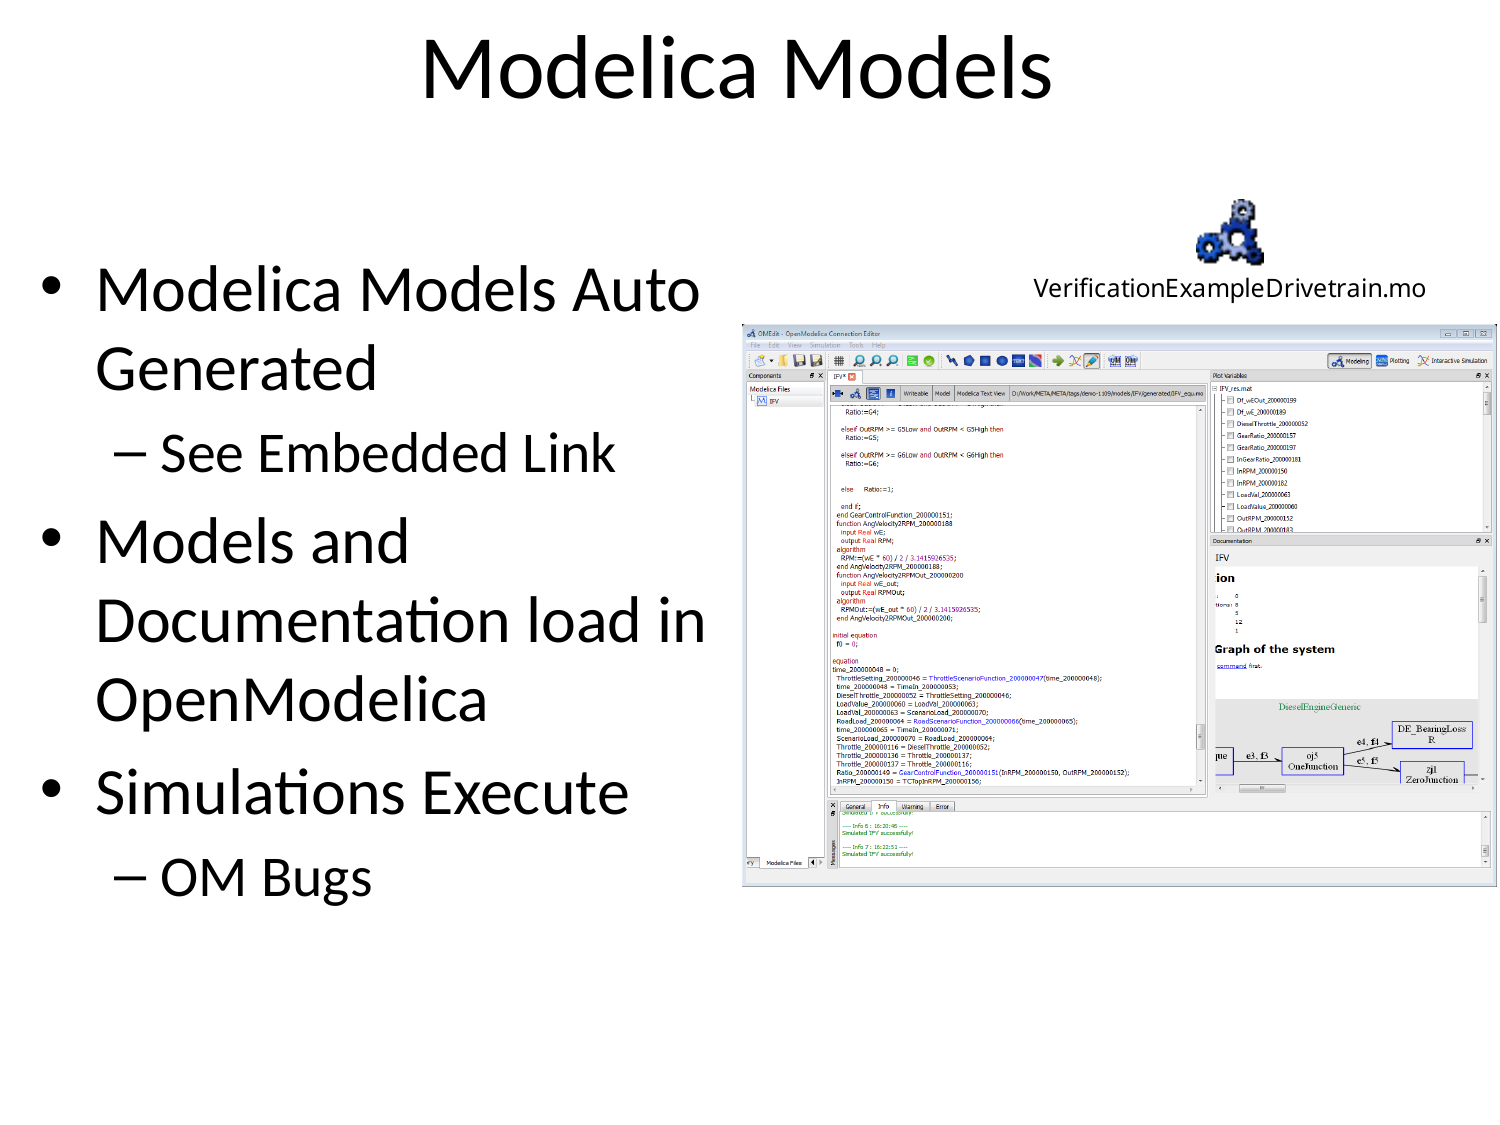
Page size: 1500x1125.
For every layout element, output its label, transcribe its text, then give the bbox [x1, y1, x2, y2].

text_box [999, 199, 1461, 313]
picture [742, 324, 1497, 887]
title Modelica Models [62, 0, 1413, 125]
list Modelica Models Auto Generated See Embedded Link Models and Documentation load in OpenModelica Simulations Execute OM Bugs [24, 237, 838, 918]
